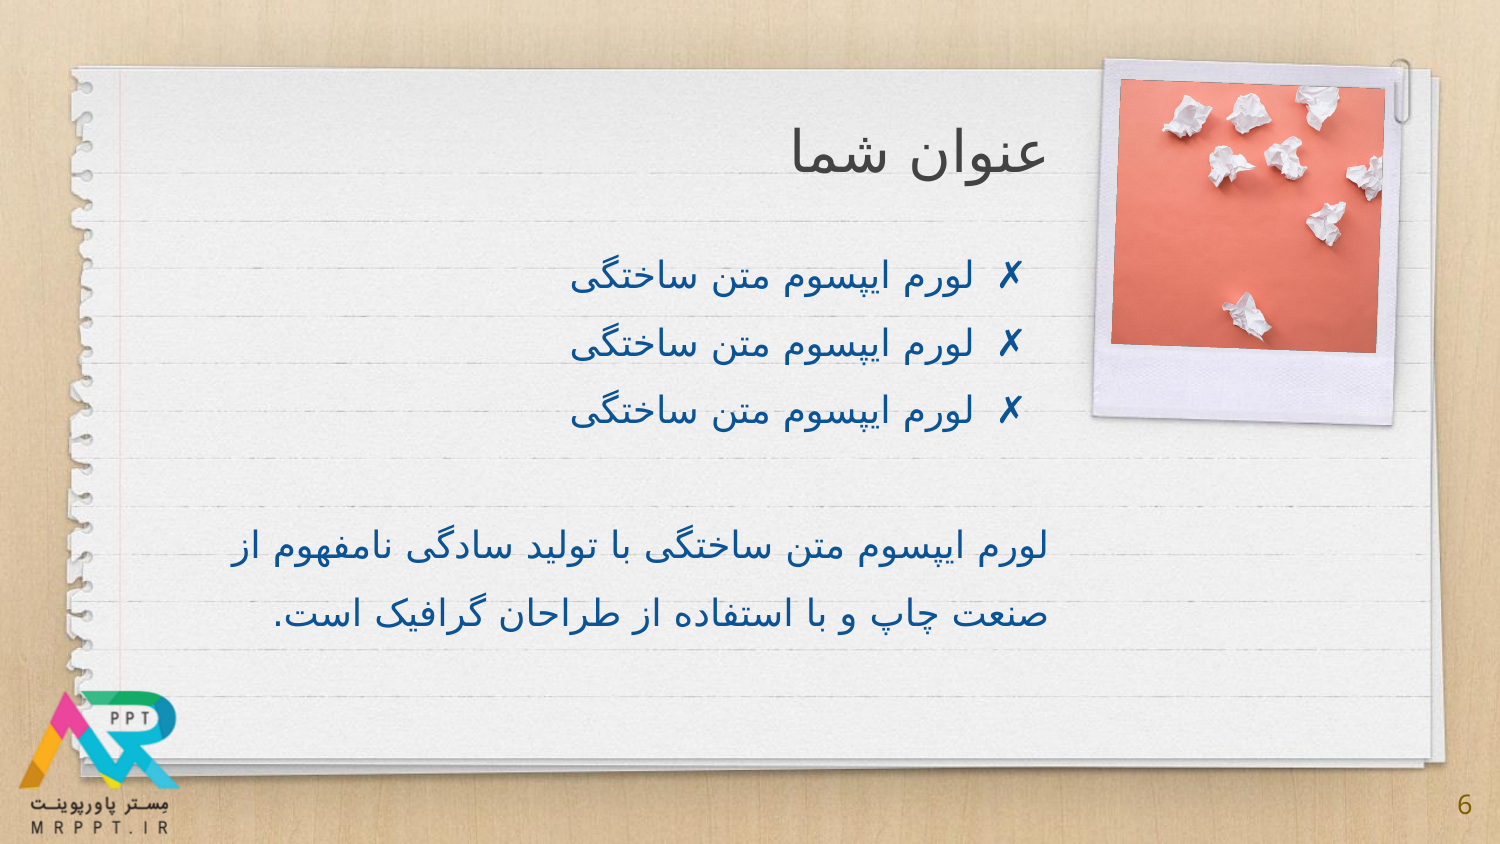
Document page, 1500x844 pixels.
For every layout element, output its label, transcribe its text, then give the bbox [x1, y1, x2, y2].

title عنوان شما [142, 58, 1066, 200]
list لورم ایپسوم متن ساختگی لورم ایپسوم متن ساختگی لورم ایپسوم متن ساختگی لورم ایپسوم متن ساختگی با تولید سادگی نامفهوم از صنعت چاپ و با استفاده از طراحان گرافیک است. [142, 214, 1066, 717]
picture [0, 0, 1500, 844]
slide_number 6 [1429, 767, 1500, 844]
